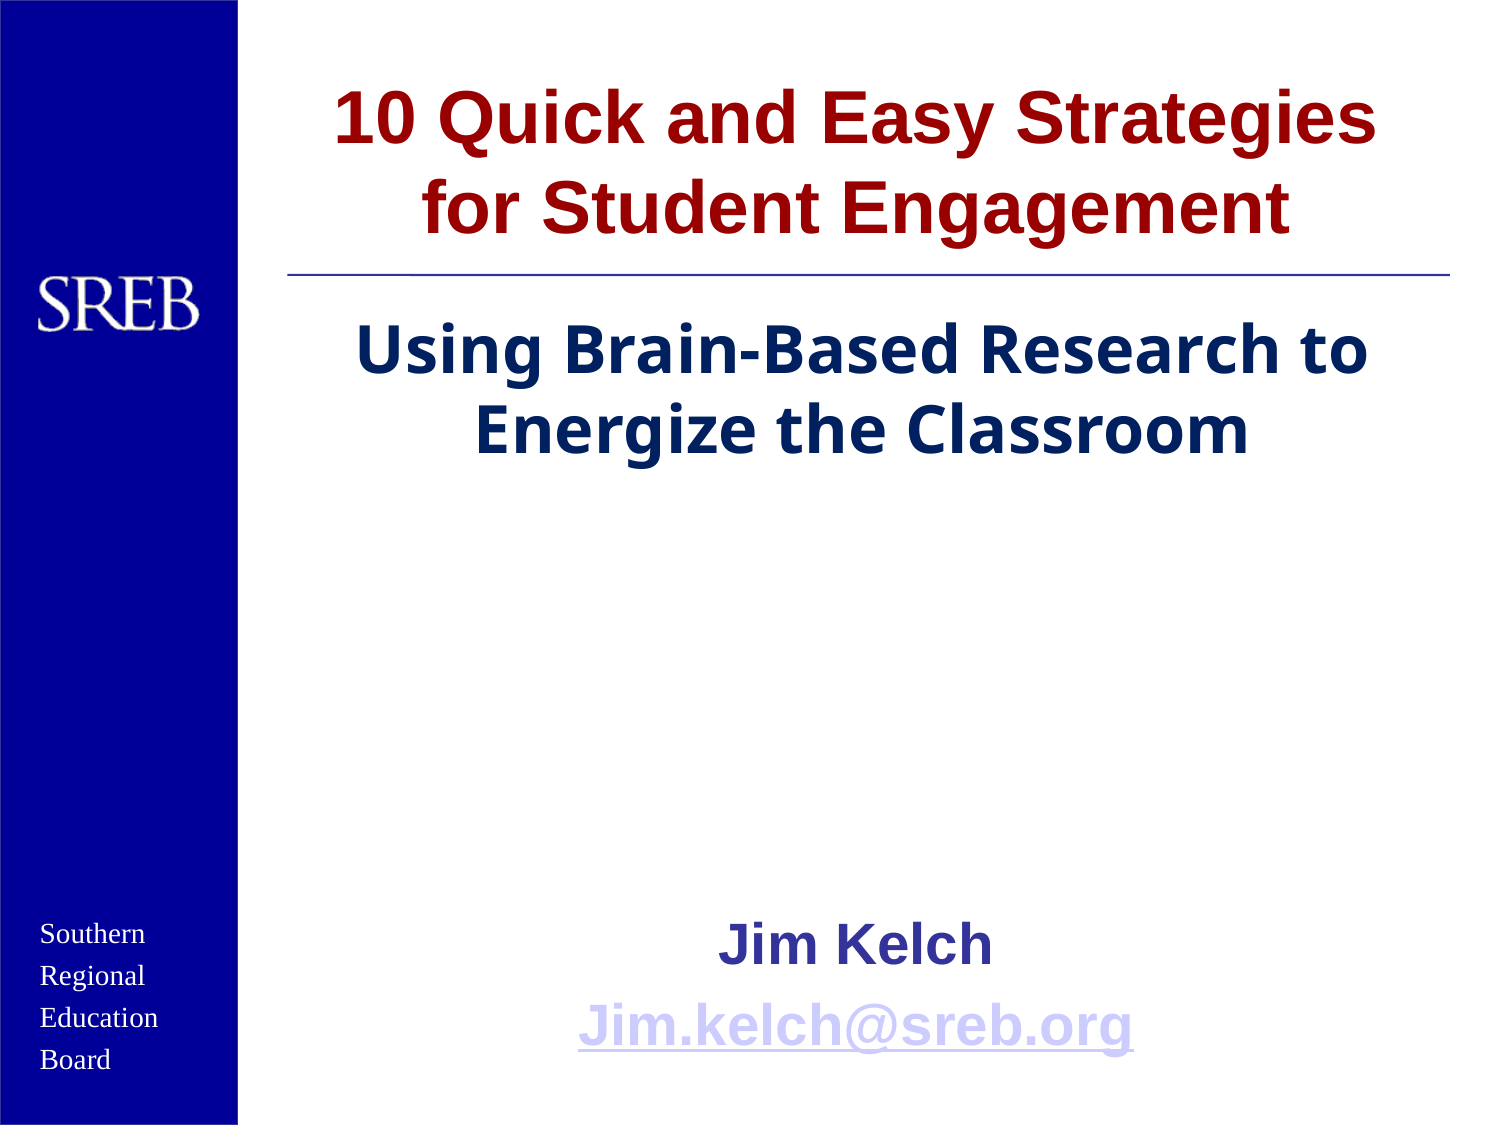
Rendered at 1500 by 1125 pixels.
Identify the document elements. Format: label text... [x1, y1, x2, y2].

text_box Using Brain-Based Research to Energize the Classroom [275, 299, 1450, 475]
picture [37, 274, 200, 332]
subtitle Jim Kelch Jim.kelch@sreb.org [262, 787, 1451, 1088]
title 10 Quick and Easy Strategies for Student Engagement [262, 37, 1451, 279]
